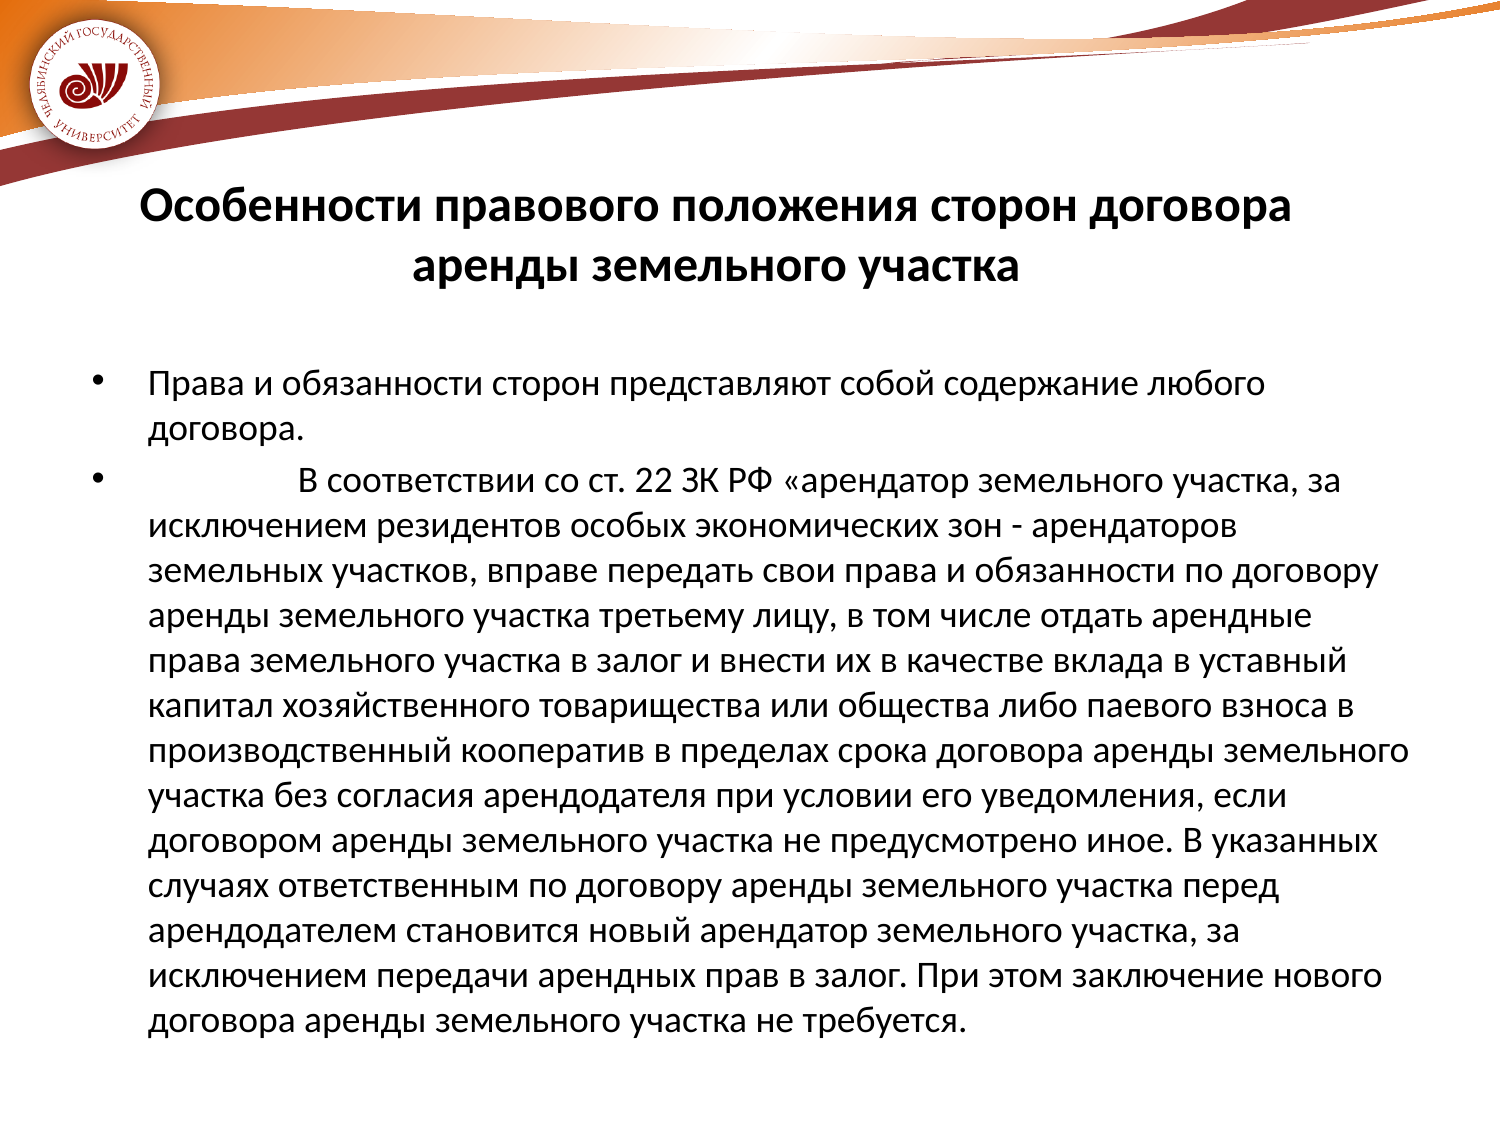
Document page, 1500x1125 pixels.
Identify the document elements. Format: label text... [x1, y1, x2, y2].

picture [29, 19, 160, 149]
title Особенности правового положения сторон договора аренды земельного участка [41, 137, 1392, 325]
list Права и обязанности сторон представляют собой содержание любого договора. В соответствии со ст. 22 ЗК РФ «арендатор земельного участка, за исключением резидентов особых экономических зон - арендаторов земельных участков, вправе передать свои права и обязанности по договору аренды земельного участка третьему лицу, в том числе отдать арендные права земельного участка в залог и внести их в качестве вклада в уставный капитал хозяйственного товарищества или общества либо паевого взноса в производственный кооператив в пределах срока договора аренды земельного участка без согласия арендодателя при условии его уведомления, если договором аренды земельного участка не предусмотрено иное. В указанных случаях ответственным по договору аренды земельного участка перед арендодателем становится новый арендатор земельного участка, за исключением передачи арендных прав в залог. При этом заключение нового договора аренды земельного участка не требуется. [76, 349, 1427, 1035]
